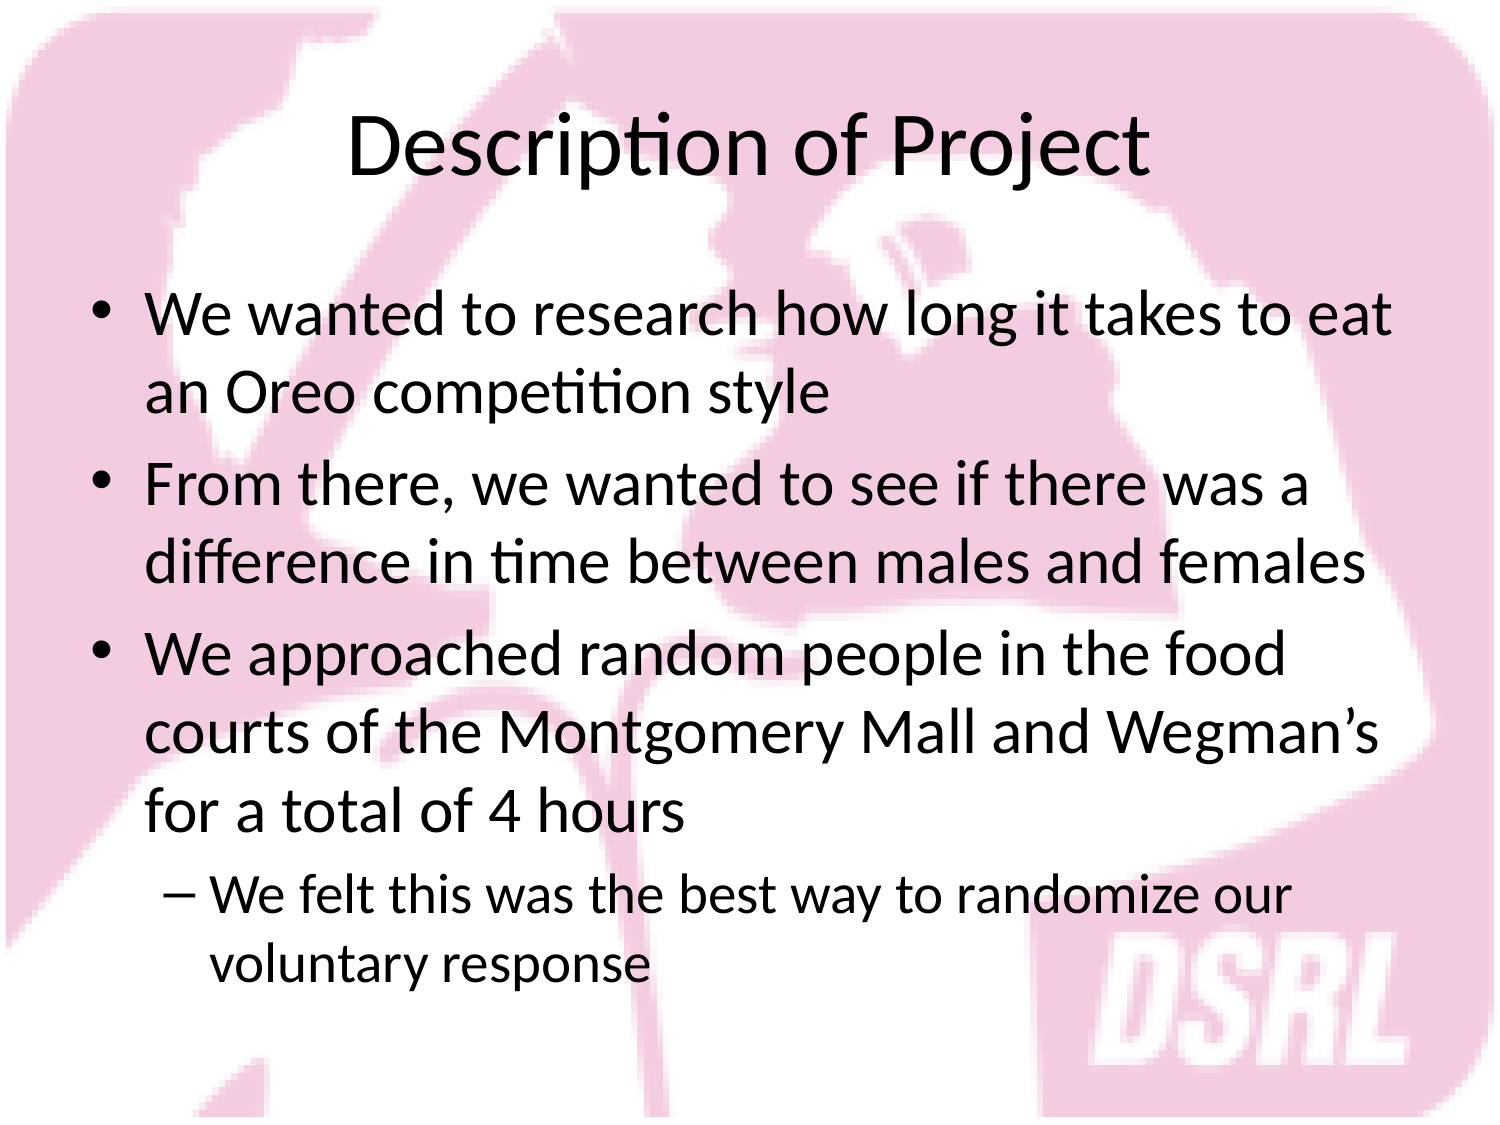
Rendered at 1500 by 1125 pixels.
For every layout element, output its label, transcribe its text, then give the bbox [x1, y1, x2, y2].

title Description of Project [75, 45, 1425, 233]
list We wanted to research how long it takes to eat an Oreo competition style From there, we wanted to see if there was a difference in time between males and females We approached random people in the food courts of the Montgomery Mall and Wegman’s for a total of 4 hours We felt this was the best way to randomize our voluntary response [75, 262, 1425, 1005]
